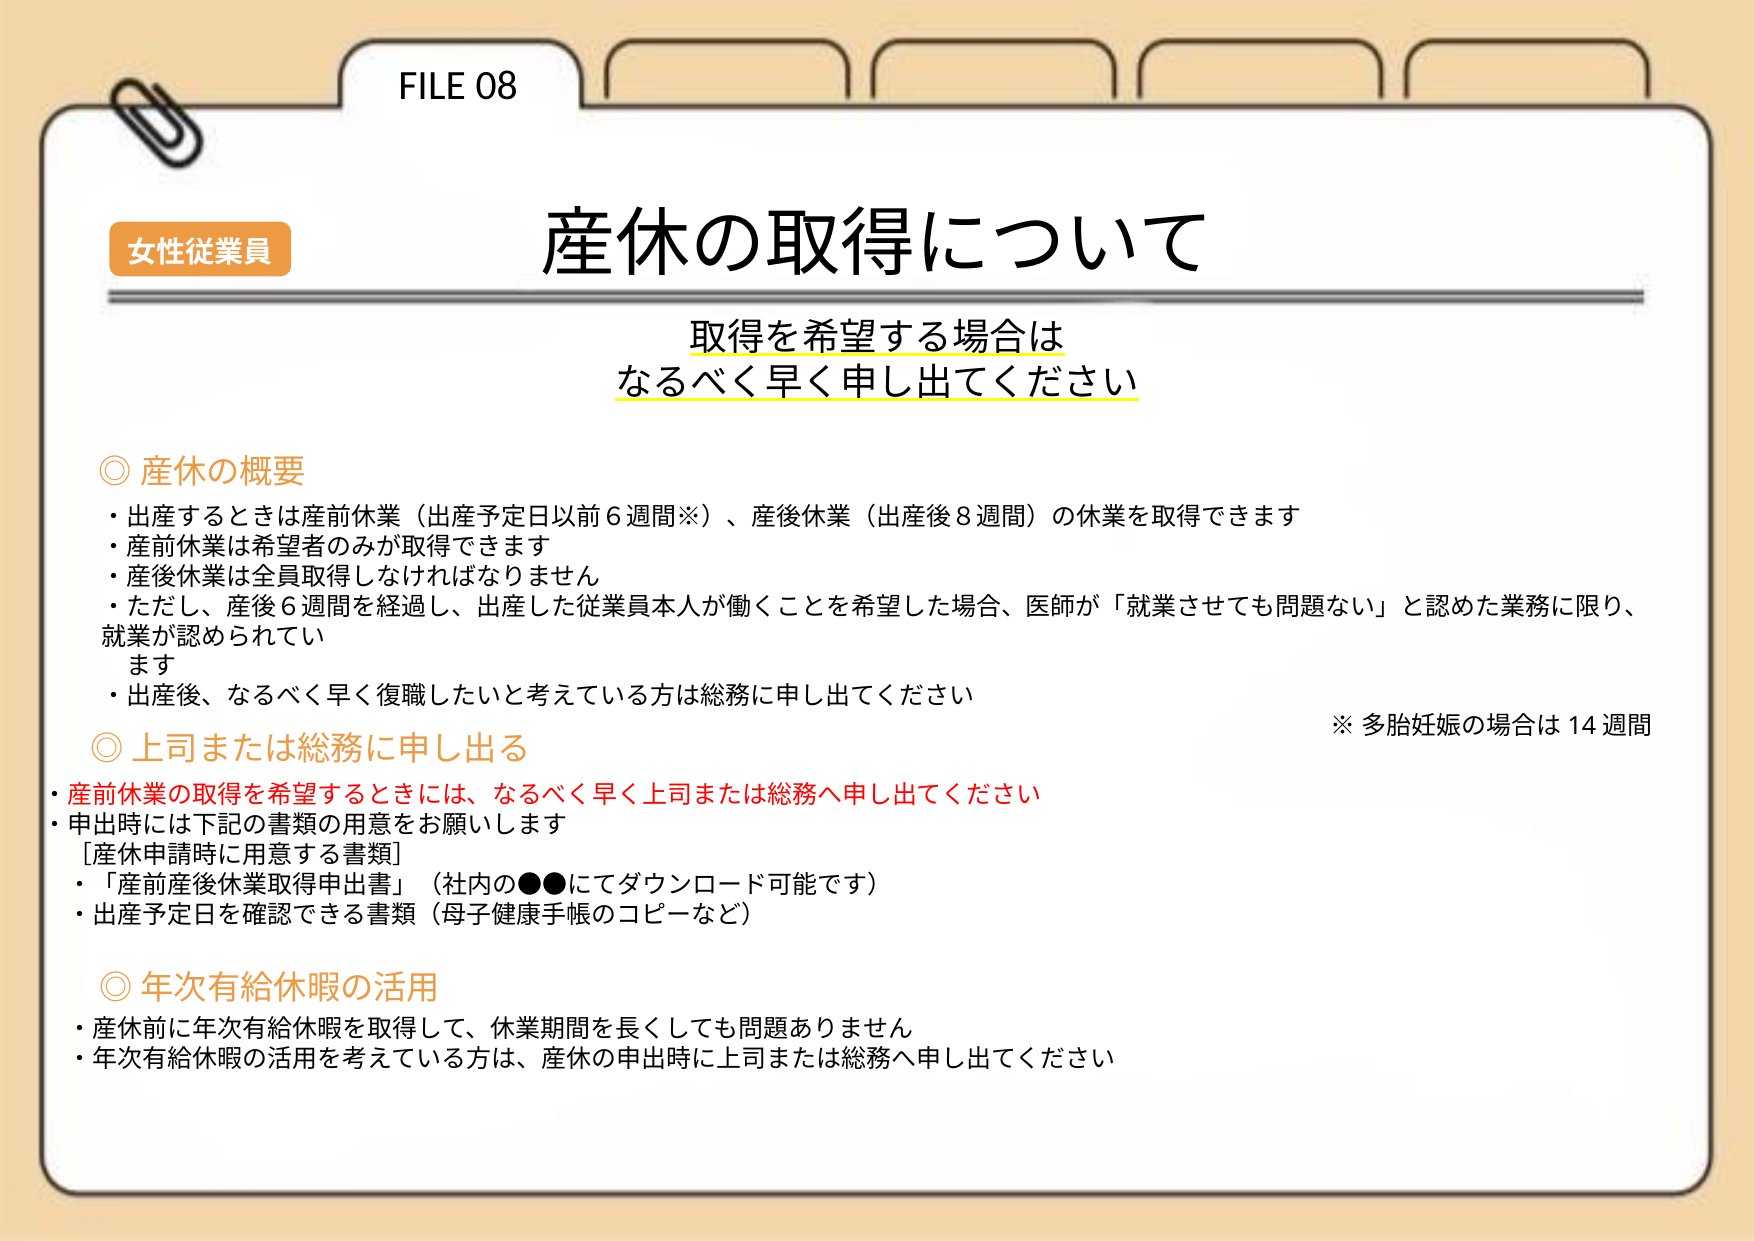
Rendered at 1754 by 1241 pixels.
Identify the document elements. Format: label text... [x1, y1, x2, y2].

text_box ・出産するときは産前休業（出産予定日以前６週間※）、産後休業（出産後８週間）の休業を取得できます ・産前休業は希望者のみが取得できます ・産後休業は全員取得しなければなりません ・ただし、産後６週間を経過し、出産した従業員本人が働くことを希望した場合、医師が「就業させても問題ない」と認めた業務に限り、就業が認められてい ます ・出産後、なるべく早く復職したいと考えている方は総務に申し出てください ※多胎妊娠の場合は14週間 [86, 492, 1667, 748]
picture [0, 0, 1754, 1241]
text_box ・産前休業の取得を希望するときには、なるべく早く上司または総務へ申し出てください ・申出時には下記の書類の用意をお願いします ［産休申請時に用意する書類］ ・「産前産後休業取得申出書」（社内の●●にてダウンロード可能です） ・出産予定日を確認できる書類（母子健康手帳のコピーなど） [27, 771, 1057, 937]
text_box FILE 08 [383, 50, 533, 115]
text_box ・産休前に年次有給休暇を取得して、休業期間を長くしても問題ありません ・年次有給休暇の活用を考えている方は、産休の申出時に上司または総務へ申し出てください [53, 1005, 1131, 1080]
text_box [109, 221, 288, 273]
text_box ◎年次有給休暇の活用 [84, 958, 455, 1005]
text_box ◎産休の概要 [84, 443, 322, 498]
text_box ◎上司または総務に申し出る [75, 720, 546, 771]
text_box 取得を希望する場合は なるべく早く申し出てください [600, 305, 1154, 411]
text_box 女性従業員 [112, 225, 289, 276]
text_box 産休の取得について [525, 186, 1228, 292]
